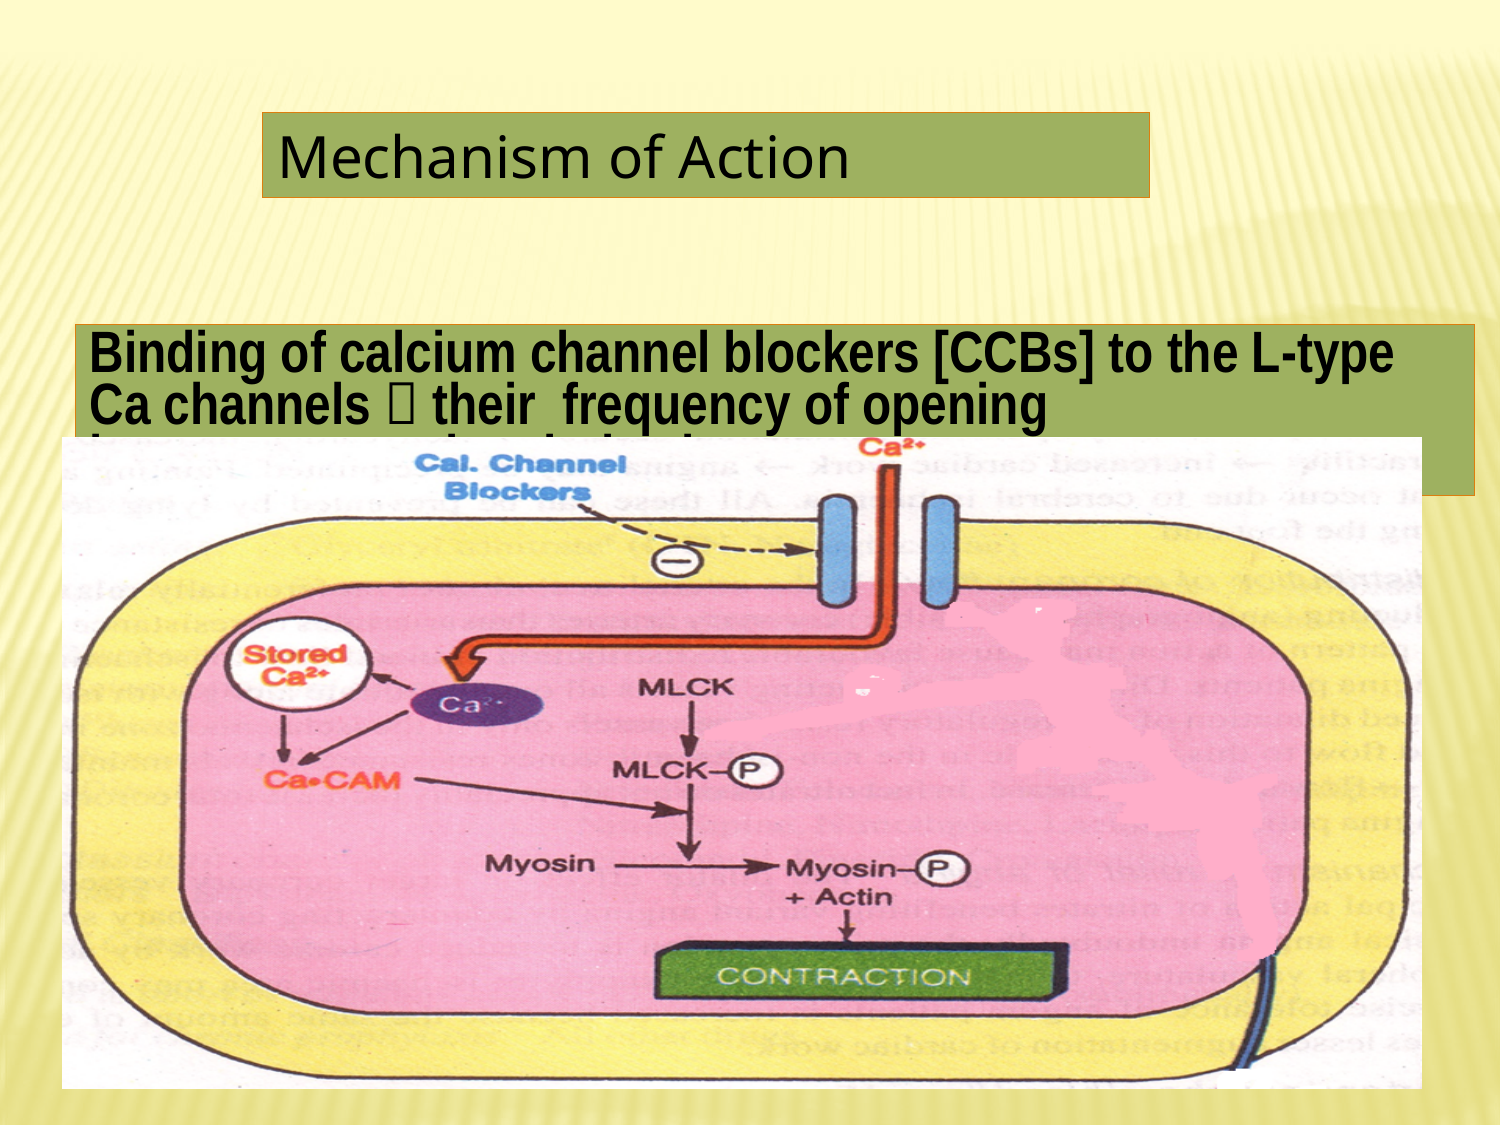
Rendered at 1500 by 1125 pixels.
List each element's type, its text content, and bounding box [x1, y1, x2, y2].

picture [62, 437, 1423, 1089]
text_box Binding of calcium channel blockers [CCBs] to the L-type Ca channels  their frequency of opening in response to depolarization [75, 324, 1475, 496]
text_box Mechanism of Action [262, 112, 1150, 198]
